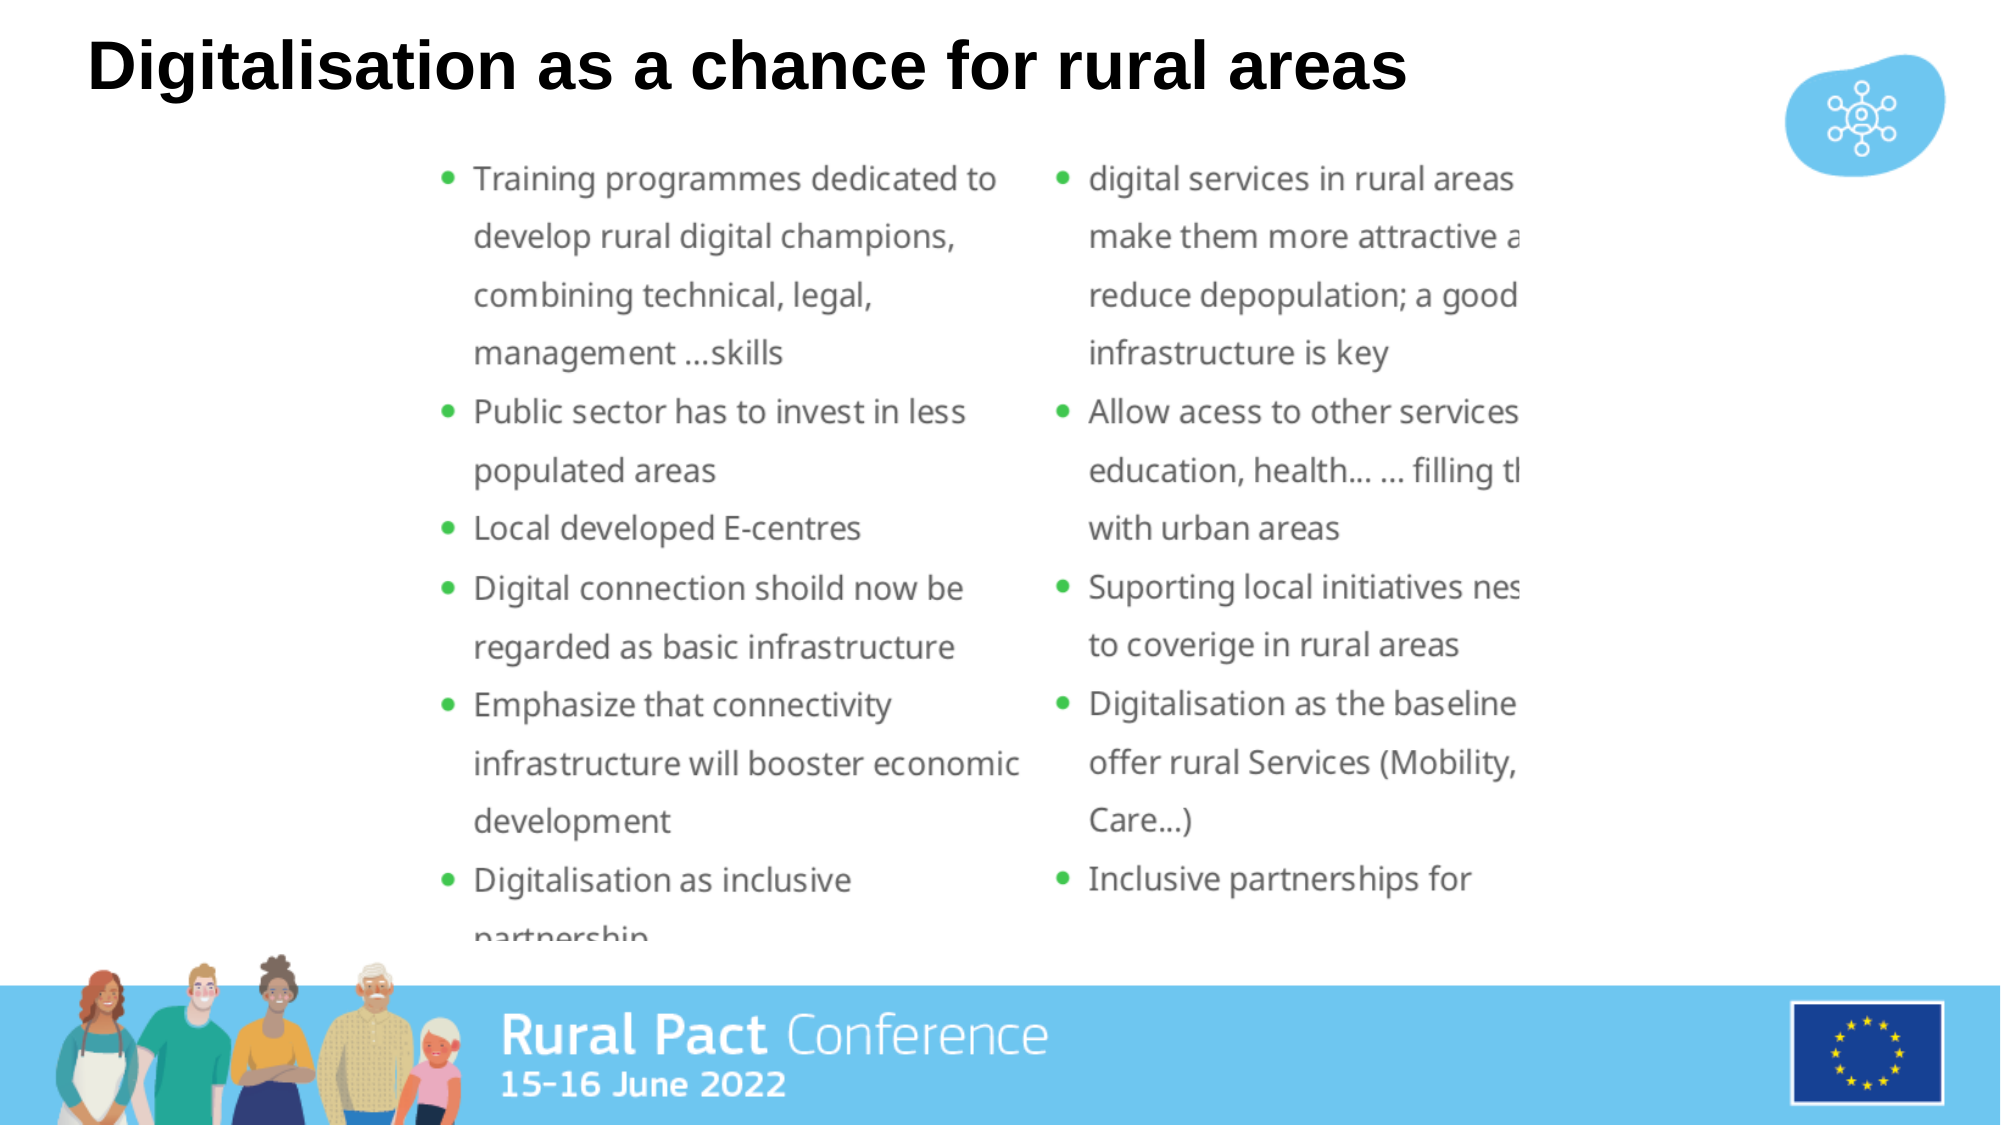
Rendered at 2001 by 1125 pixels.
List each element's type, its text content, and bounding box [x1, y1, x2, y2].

picture [0, 0, 2001, 1125]
title Digitalisation as a chance for rural areas [72, 0, 1762, 113]
